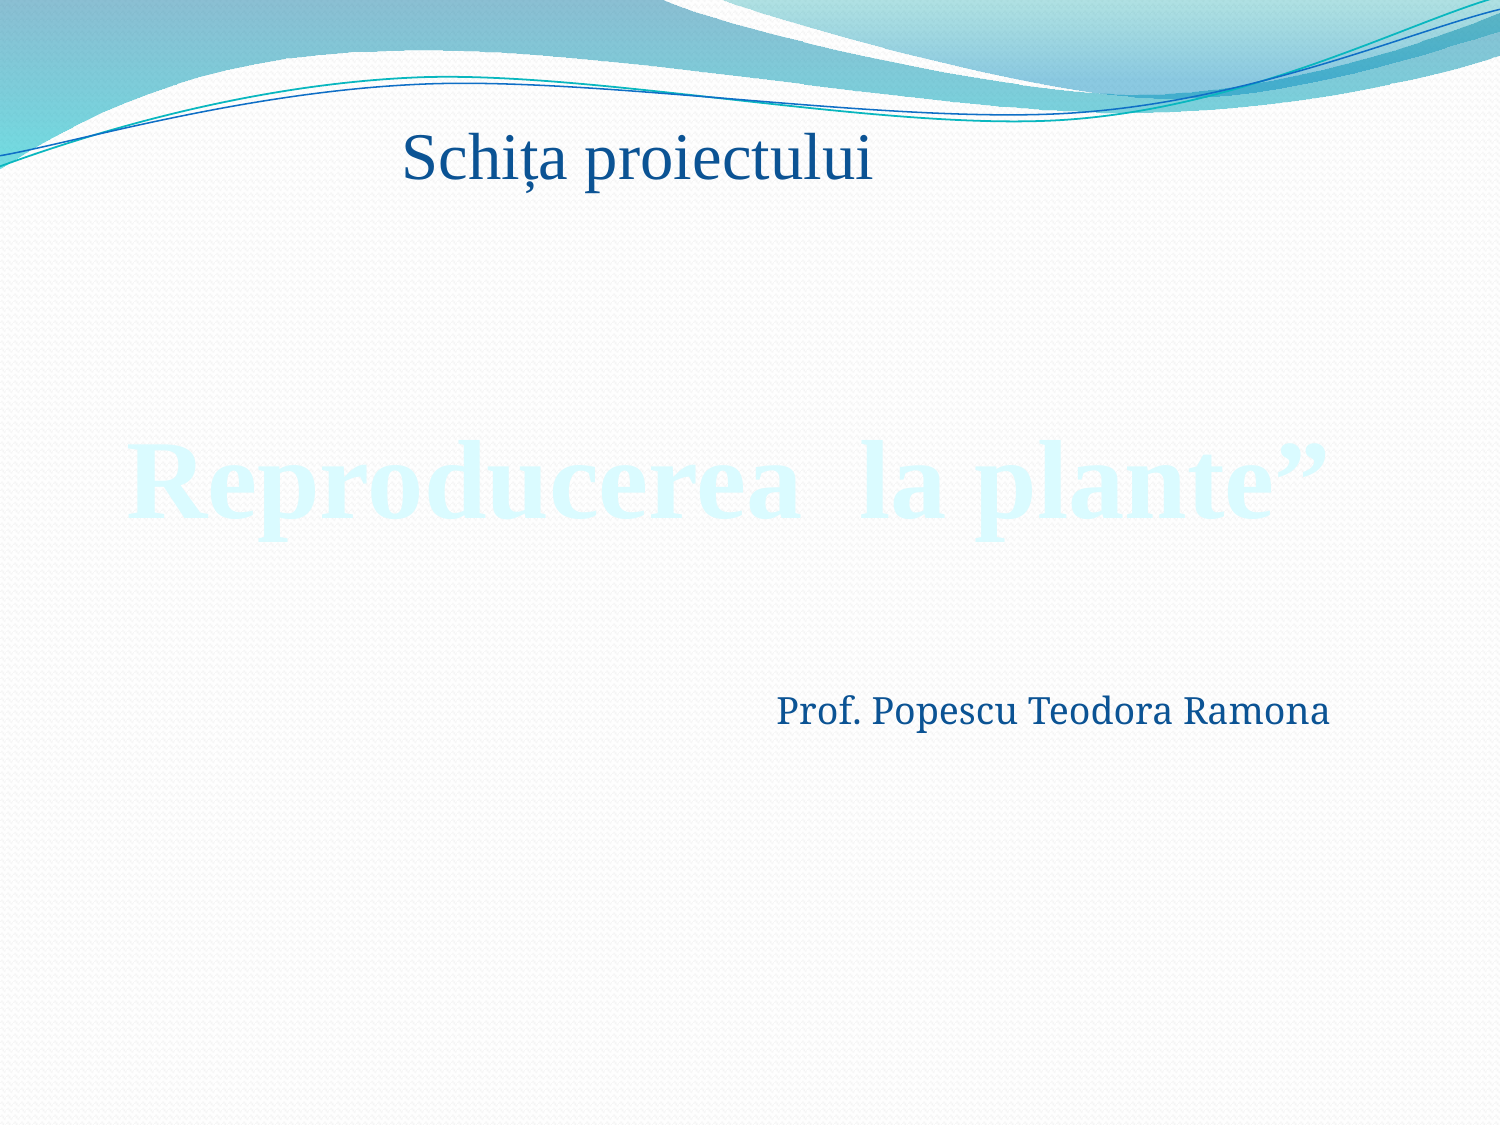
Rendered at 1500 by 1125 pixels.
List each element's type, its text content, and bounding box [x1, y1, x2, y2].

text_box Prof. Popescu Teodora Ramona [761, 679, 1395, 740]
text_box Schița proiectului [386, 105, 1020, 201]
text_box Reproducerea la plante” [111, 398, 1348, 549]
